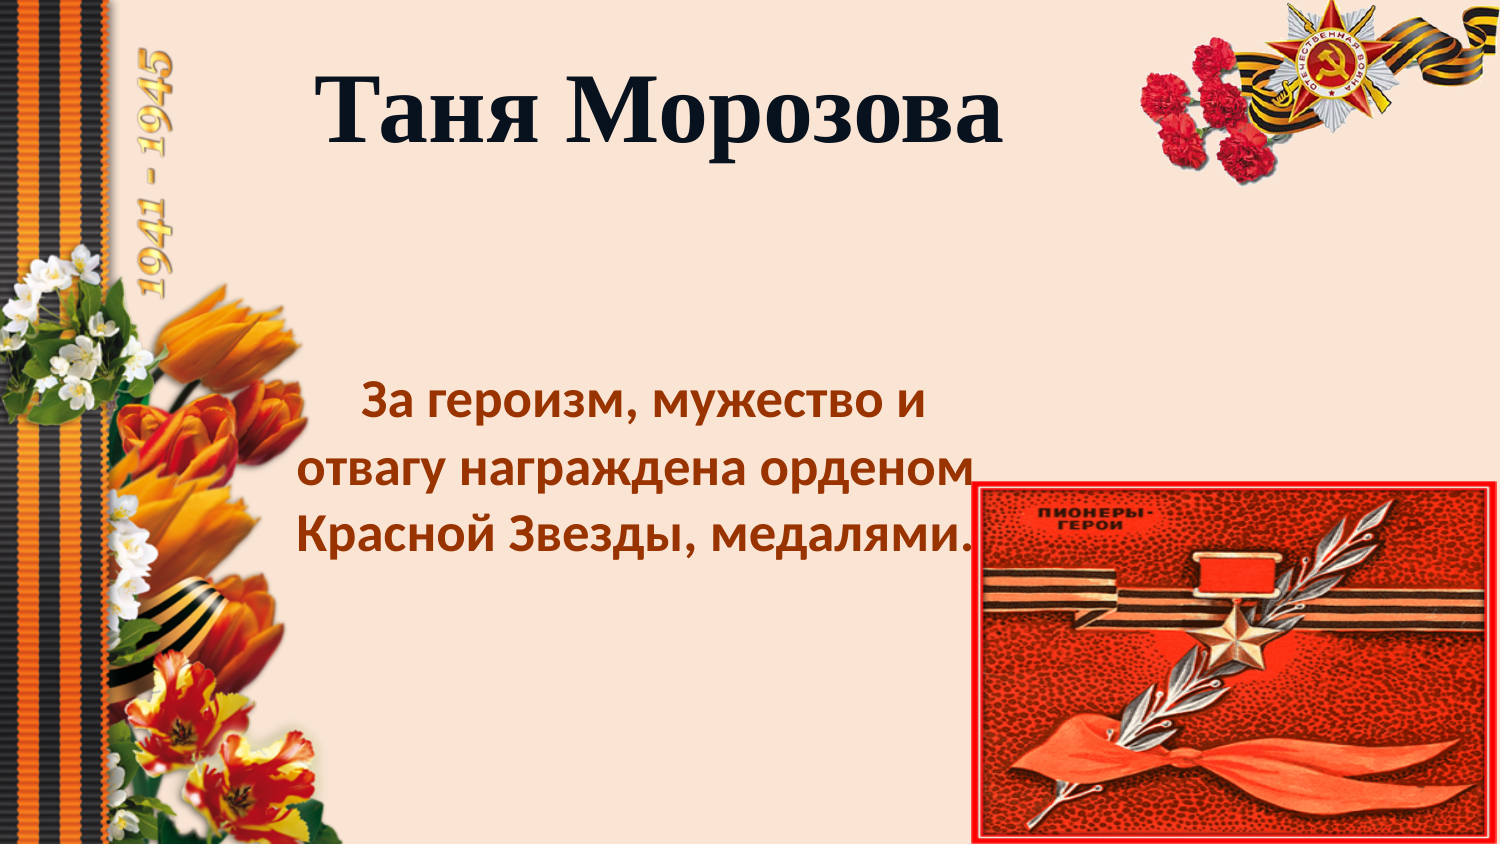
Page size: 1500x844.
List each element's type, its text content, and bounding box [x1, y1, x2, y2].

picture [1139, 0, 1500, 187]
picture [0, 0, 364, 844]
picture [971, 481, 1498, 844]
list За героизм, мужество и отвагу награждена орденом Красной Звезды, медалями. [265, 339, 994, 702]
title Таня Морозова [171, 32, 1140, 173]
